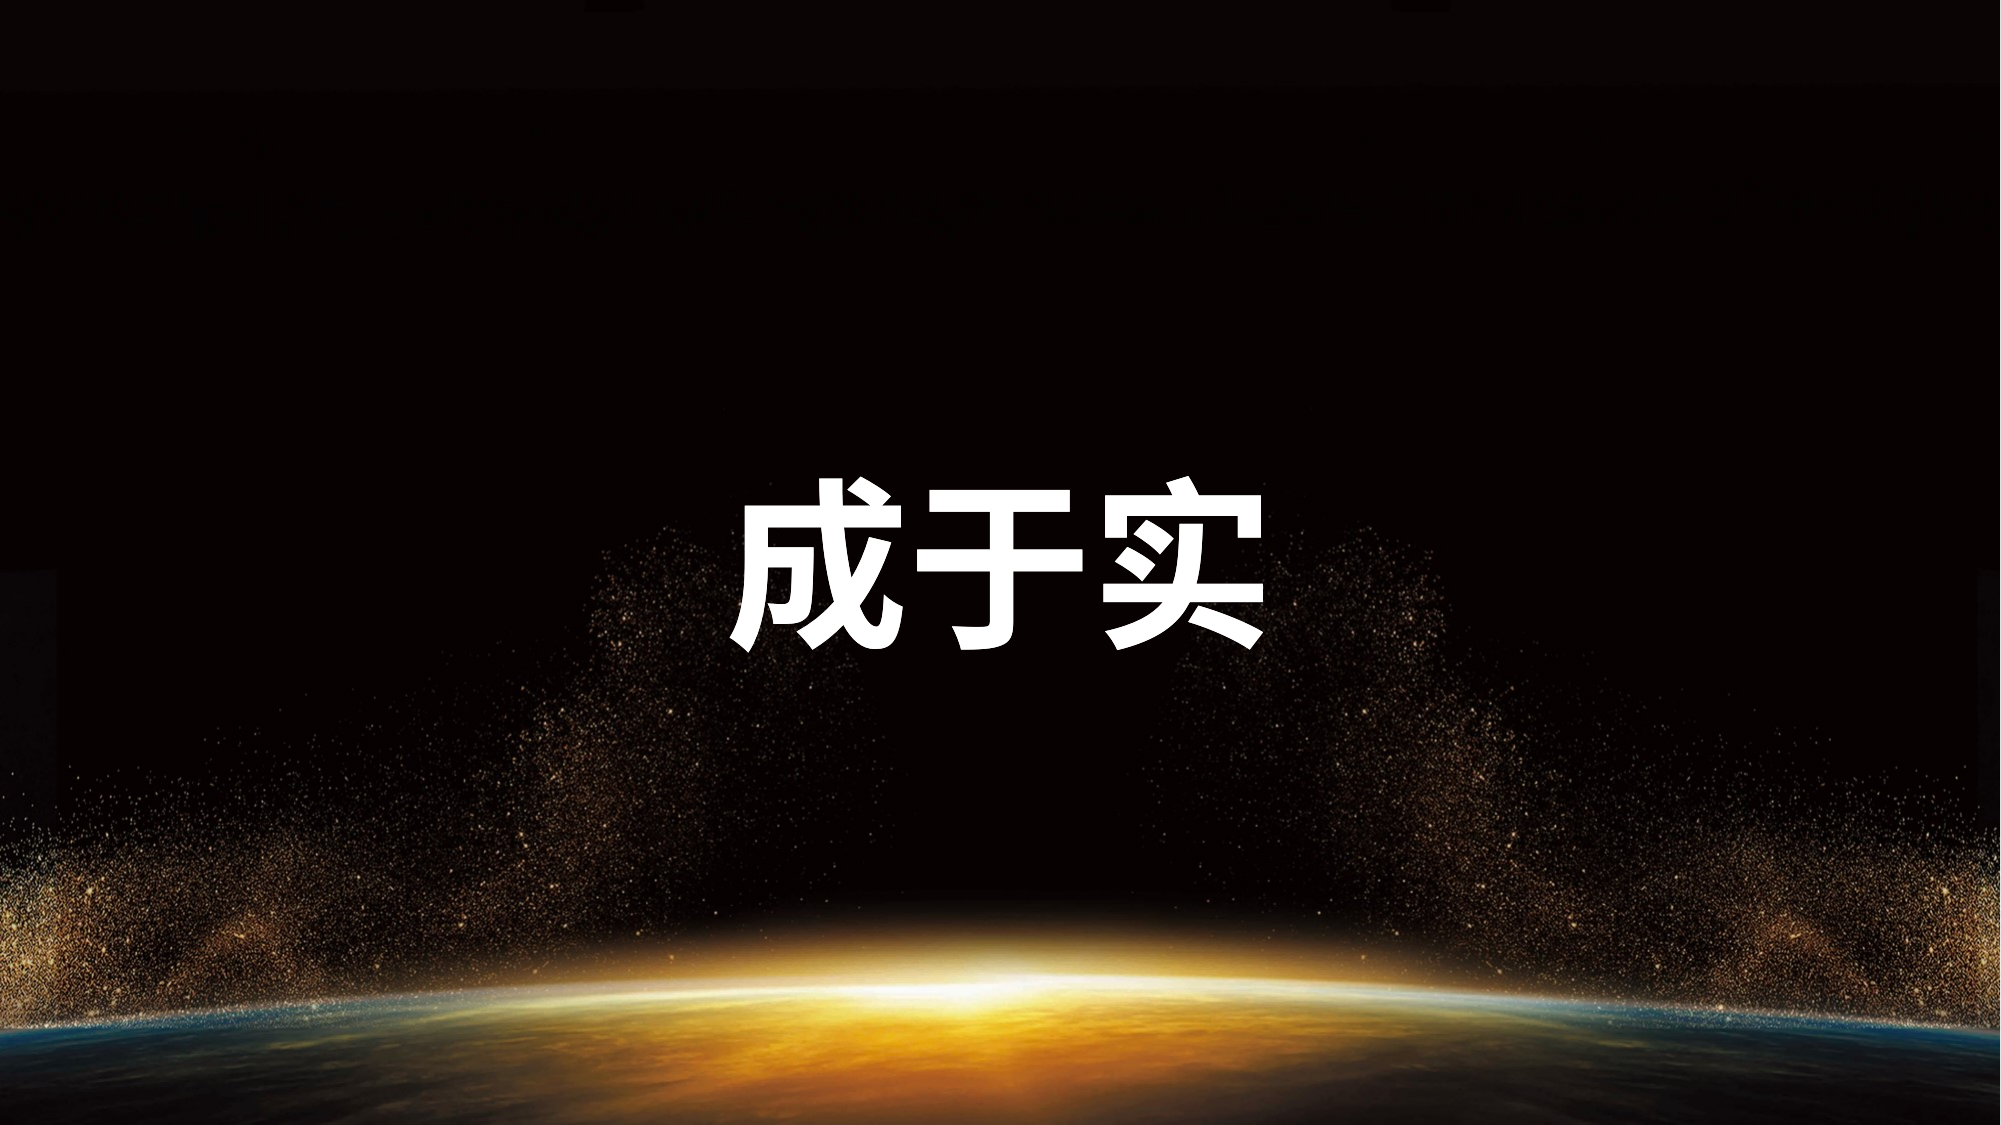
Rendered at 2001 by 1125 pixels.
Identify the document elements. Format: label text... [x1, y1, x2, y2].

text_box 成于实 [710, 443, 1290, 679]
picture [0, 0, 2001, 1125]
